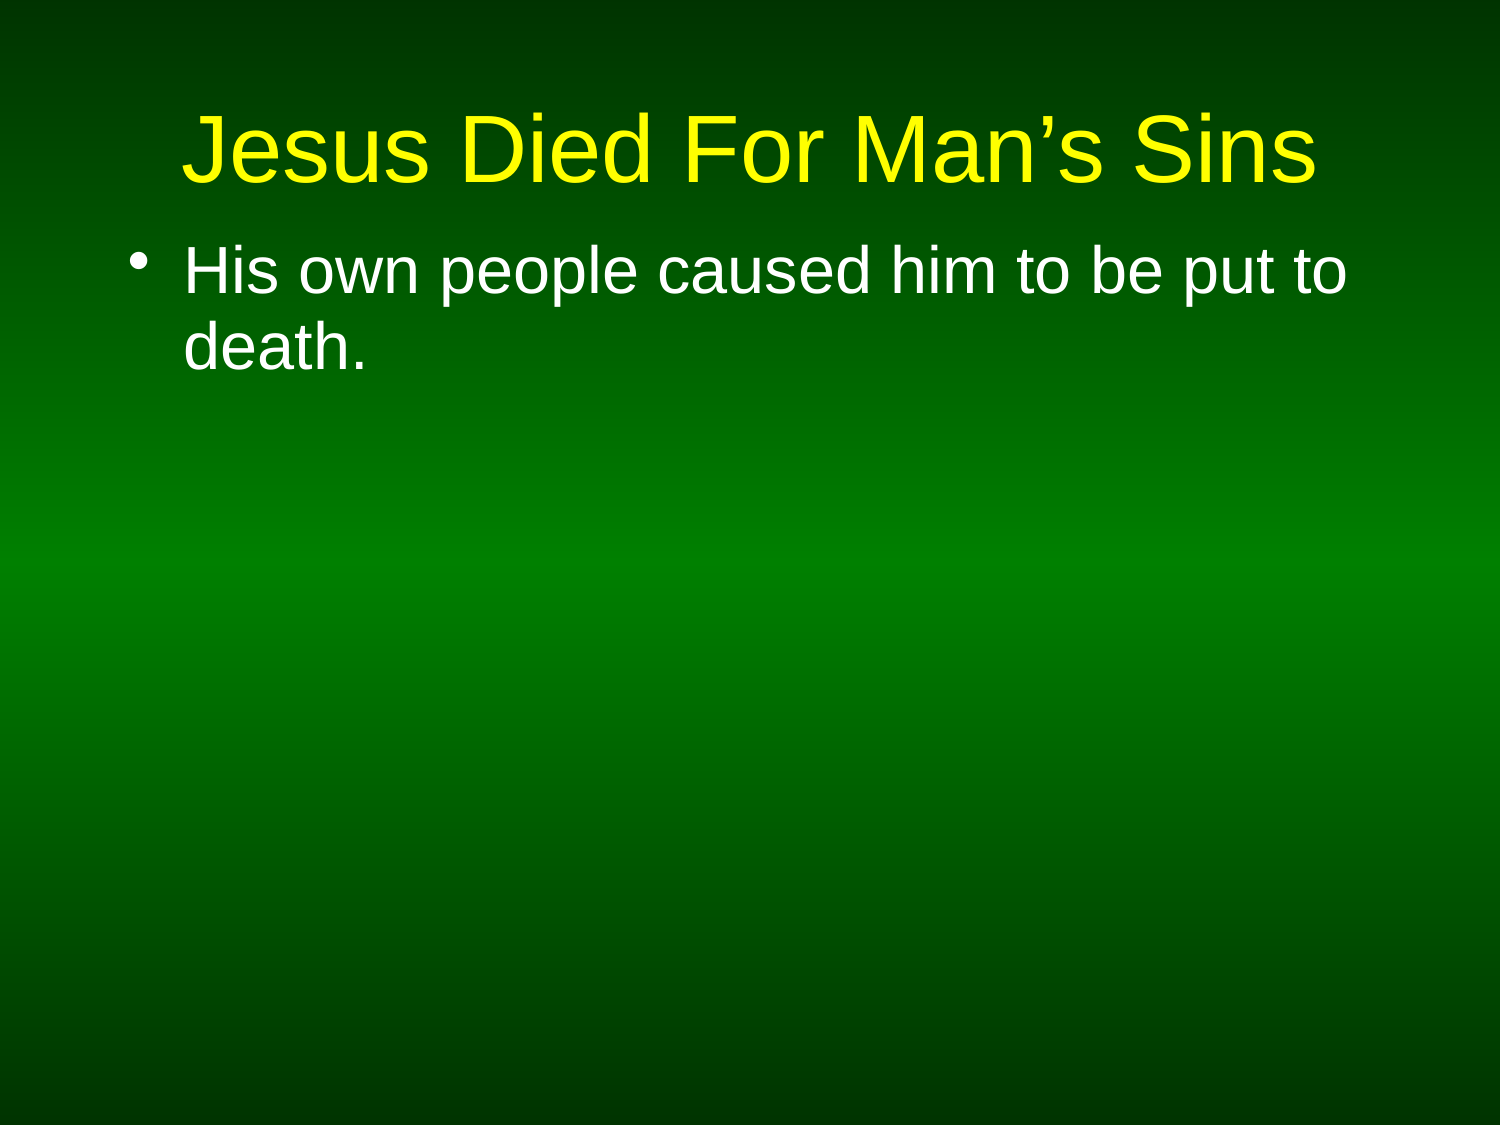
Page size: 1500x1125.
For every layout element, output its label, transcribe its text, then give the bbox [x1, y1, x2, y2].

list His own people caused him to be put to death. [112, 224, 1463, 1125]
title Jesus Died For Man’s Sins [37, 50, 1463, 238]
